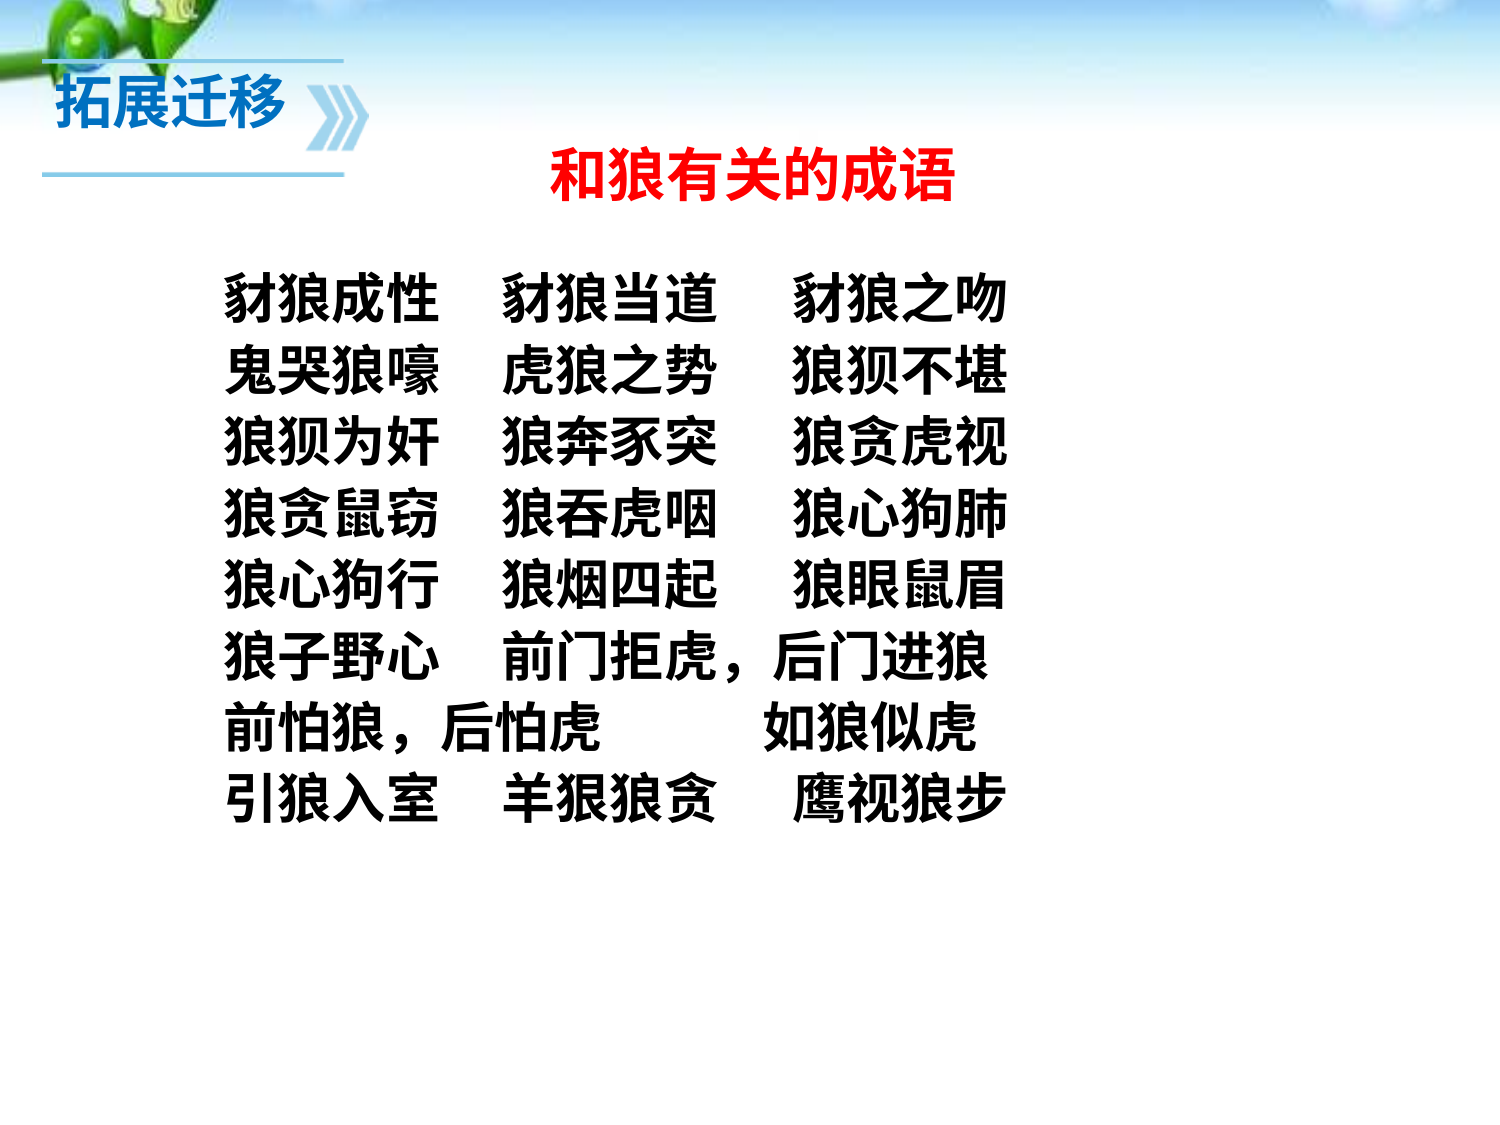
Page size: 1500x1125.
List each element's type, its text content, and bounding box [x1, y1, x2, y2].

picture [0, 0, 1500, 1125]
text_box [29, 57, 369, 177]
text_box 和狼有关的成语 [534, 130, 973, 215]
text_box 豺狼成性 豺狼当道 豺狼之吻 鬼哭狼嚎 虎狼之势 狼狈不堪 狼狈为奸 狼奔豕突 狼贪虎视 狼贪鼠窃 狼吞虎咽 狼心狗肺 狼心狗行 狼烟四起 狼眼鼠眉 狼子野心 前门拒虎，后门进狼 前怕狼，后怕虎 如狼似虎 引狼入室 羊狠狼贪 鹰视狼步 [208, 250, 1299, 837]
